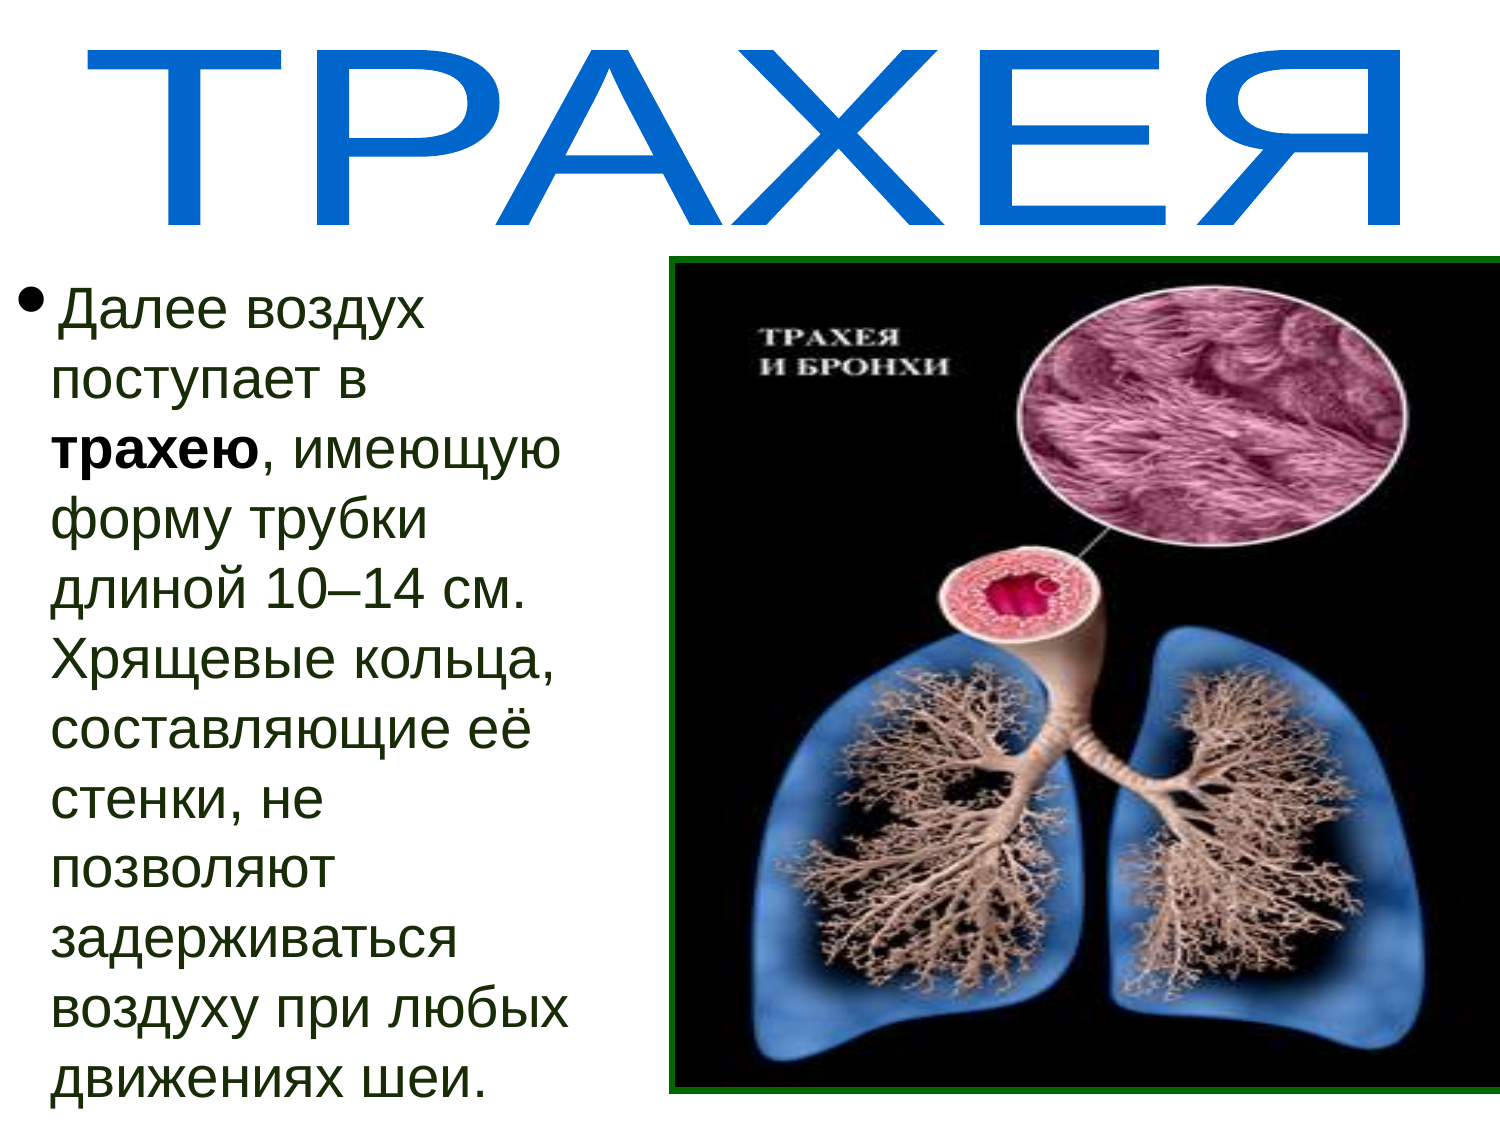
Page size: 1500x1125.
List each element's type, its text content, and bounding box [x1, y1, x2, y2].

text_box Далее воздух поступает в трахею, имеющую форму трубки длиной 10–14 см. Хрящевые кольца, составляющие её стенки, не позволяют задерживаться воздуху при любых движениях шеи. [0, 262, 625, 1117]
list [674, 262, 1500, 1088]
